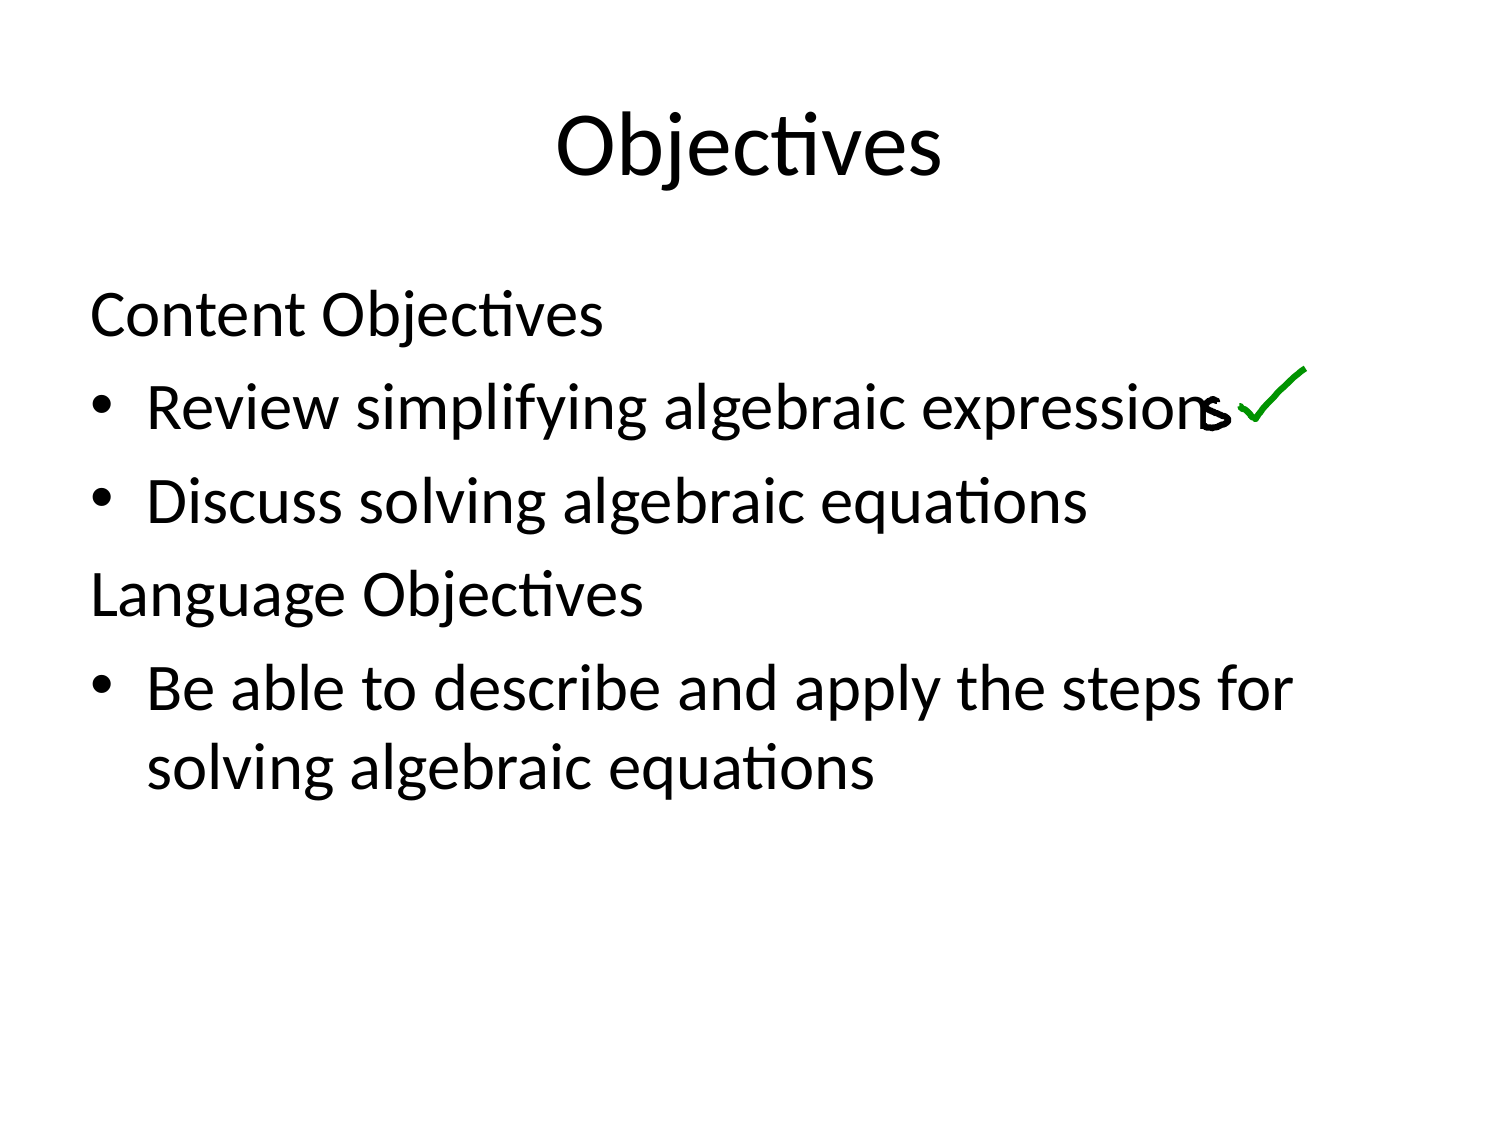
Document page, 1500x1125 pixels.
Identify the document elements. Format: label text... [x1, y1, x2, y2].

text_box [1239, 367, 1306, 420]
text_box [1202, 398, 1229, 429]
list Content Objectives Review simplifying algebraic expression Discuss solving algebraic equations Language Objectives Be able to describe and apply the steps for solving algebraic equations [75, 262, 1425, 1005]
title Objectives [75, 45, 1425, 233]
